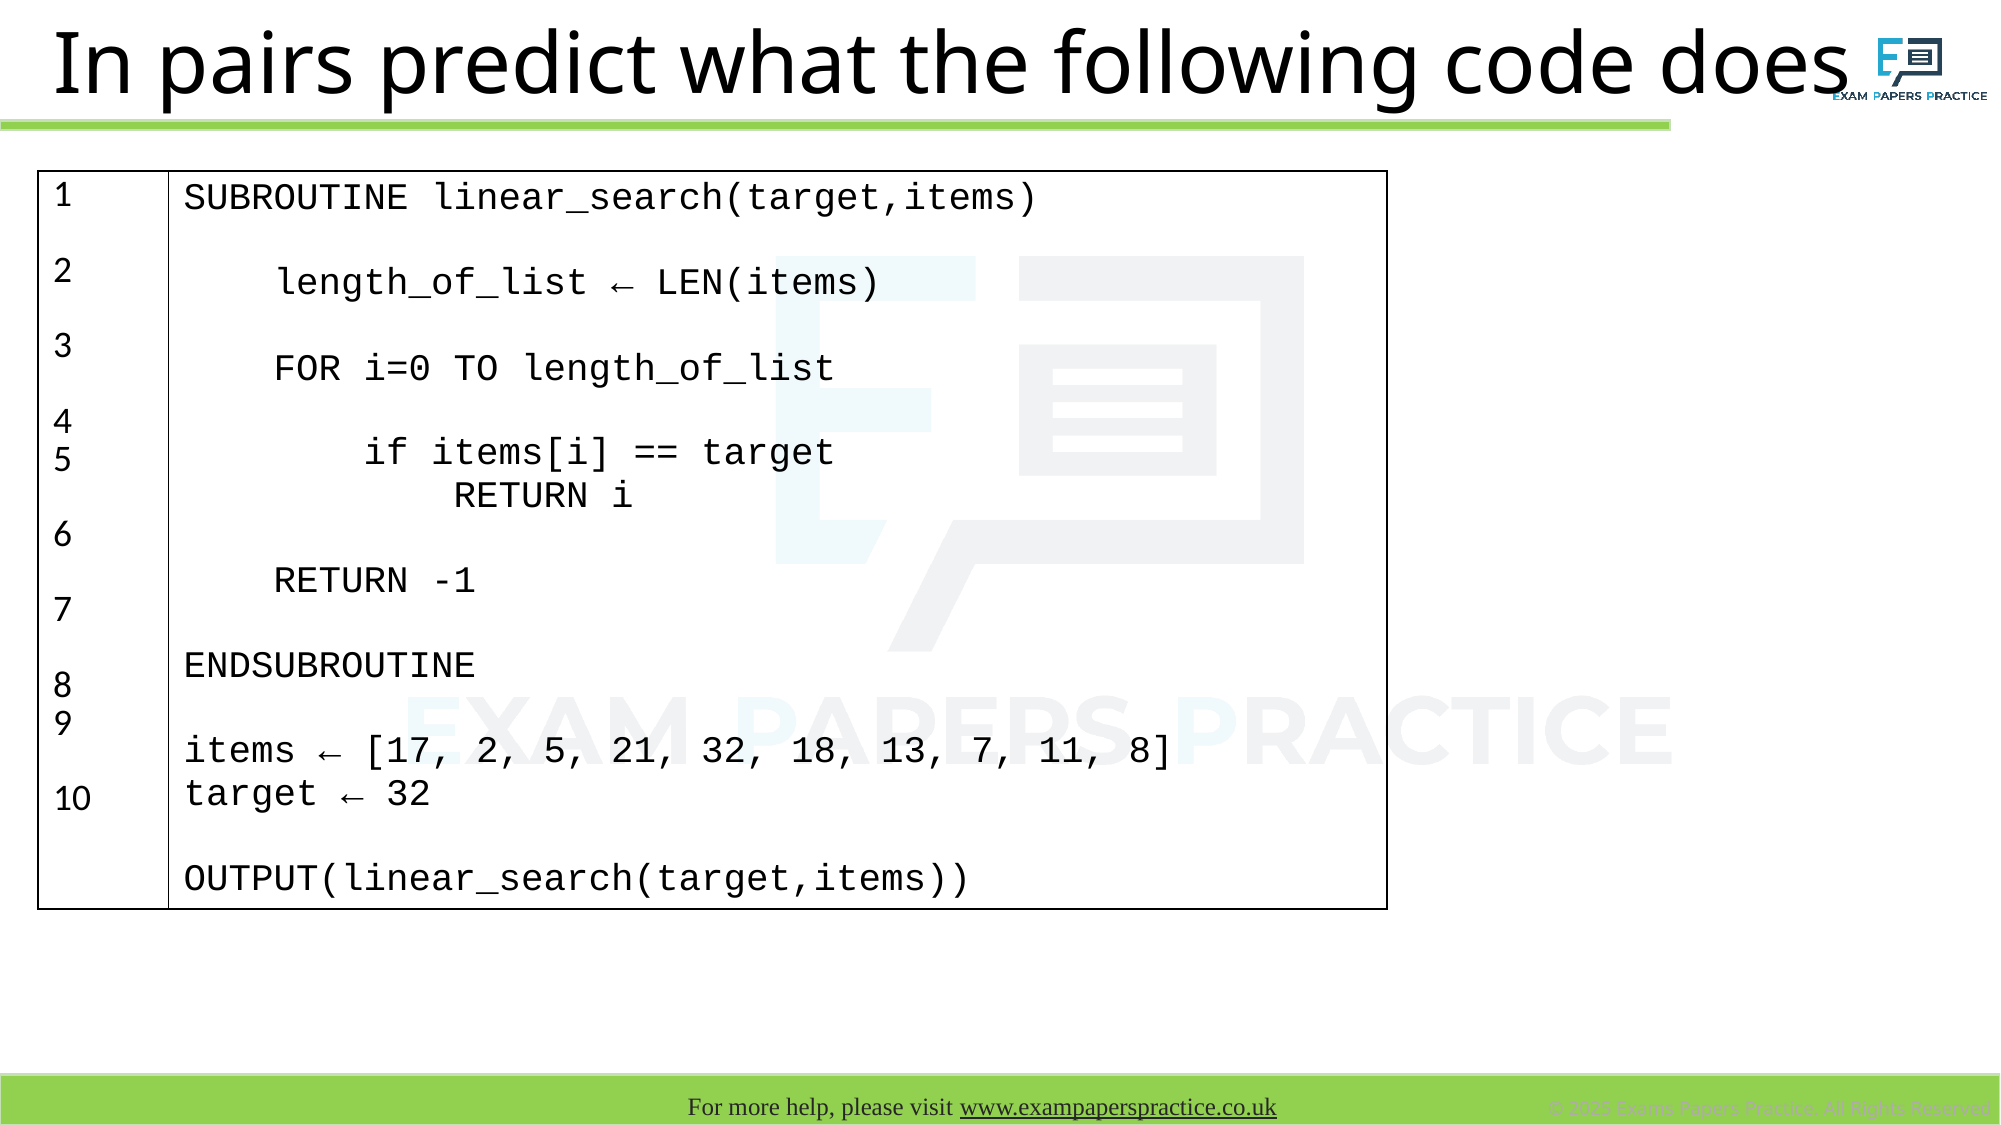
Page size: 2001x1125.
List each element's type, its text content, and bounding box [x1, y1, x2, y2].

table_header 1 2 3 4 5 6 7 8 9 10 [39, 172, 168, 908]
table_header SUBROUTINE linear_search(target,items) length_of_list ← LEN(items) FOR i=0 TO length_of_list if items[i] == target RETURN i RETURN -1 ENDSUBROUTINE items ← [17, 2, 5, 21, 32, 18, 13, 7, 11, 8] target ← 32 OUTPUT(linear_search(target,items)) [169, 172, 1386, 908]
title In pairs predict what the following code does [38, 11, 1925, 121]
